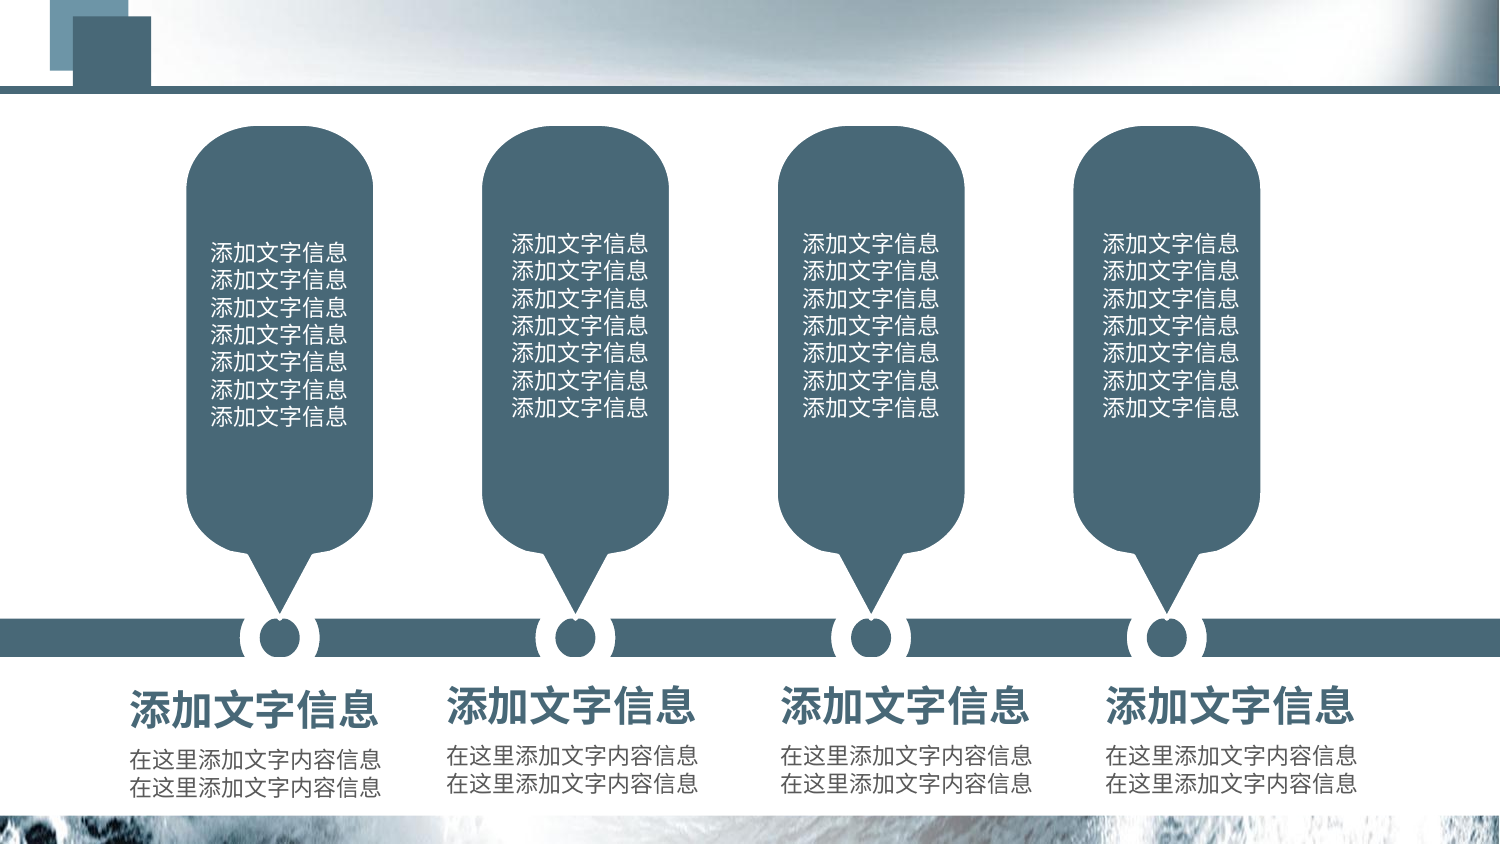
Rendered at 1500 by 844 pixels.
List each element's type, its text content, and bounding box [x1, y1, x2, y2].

text_box [849, 616, 894, 659]
text_box [257, 616, 302, 659]
text_box [477, 121, 674, 621]
text_box 添加文字信息 添加文字信息 添加文字信息 添加文字信息 添加文字信息 添加文字信息 添加文字信息 [1087, 221, 1279, 457]
text_box [904, 616, 1134, 659]
text_box [773, 121, 969, 621]
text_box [391, 671, 724, 806]
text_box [725, 671, 1049, 806]
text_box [1050, 671, 1500, 806]
text_box 添加文字信息 添加文字信息 添加文字信息 添加文字信息 添加文字信息 添加文字信息 添加文字信息 [196, 230, 387, 466]
picture [0, 0, 1500, 94]
text_box [182, 121, 378, 621]
text_box [608, 616, 838, 659]
text_box [1199, 616, 1500, 659]
text_box [0, 616, 247, 659]
text_box 添加文字信息 添加文字信息 添加文字信息 添加文字信息 添加文字信息 添加文字信息 添加文字信息 [787, 221, 979, 457]
picture [0, 816, 1500, 844]
text_box [1069, 121, 1265, 621]
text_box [74, 675, 387, 810]
text_box 添加文字信息 添加文字信息 添加文字信息 添加文字信息 添加文字信息 添加文字信息 添加文字信息 [496, 221, 688, 457]
text_box [312, 616, 543, 659]
text_box [1144, 616, 1189, 659]
text_box [553, 616, 598, 659]
